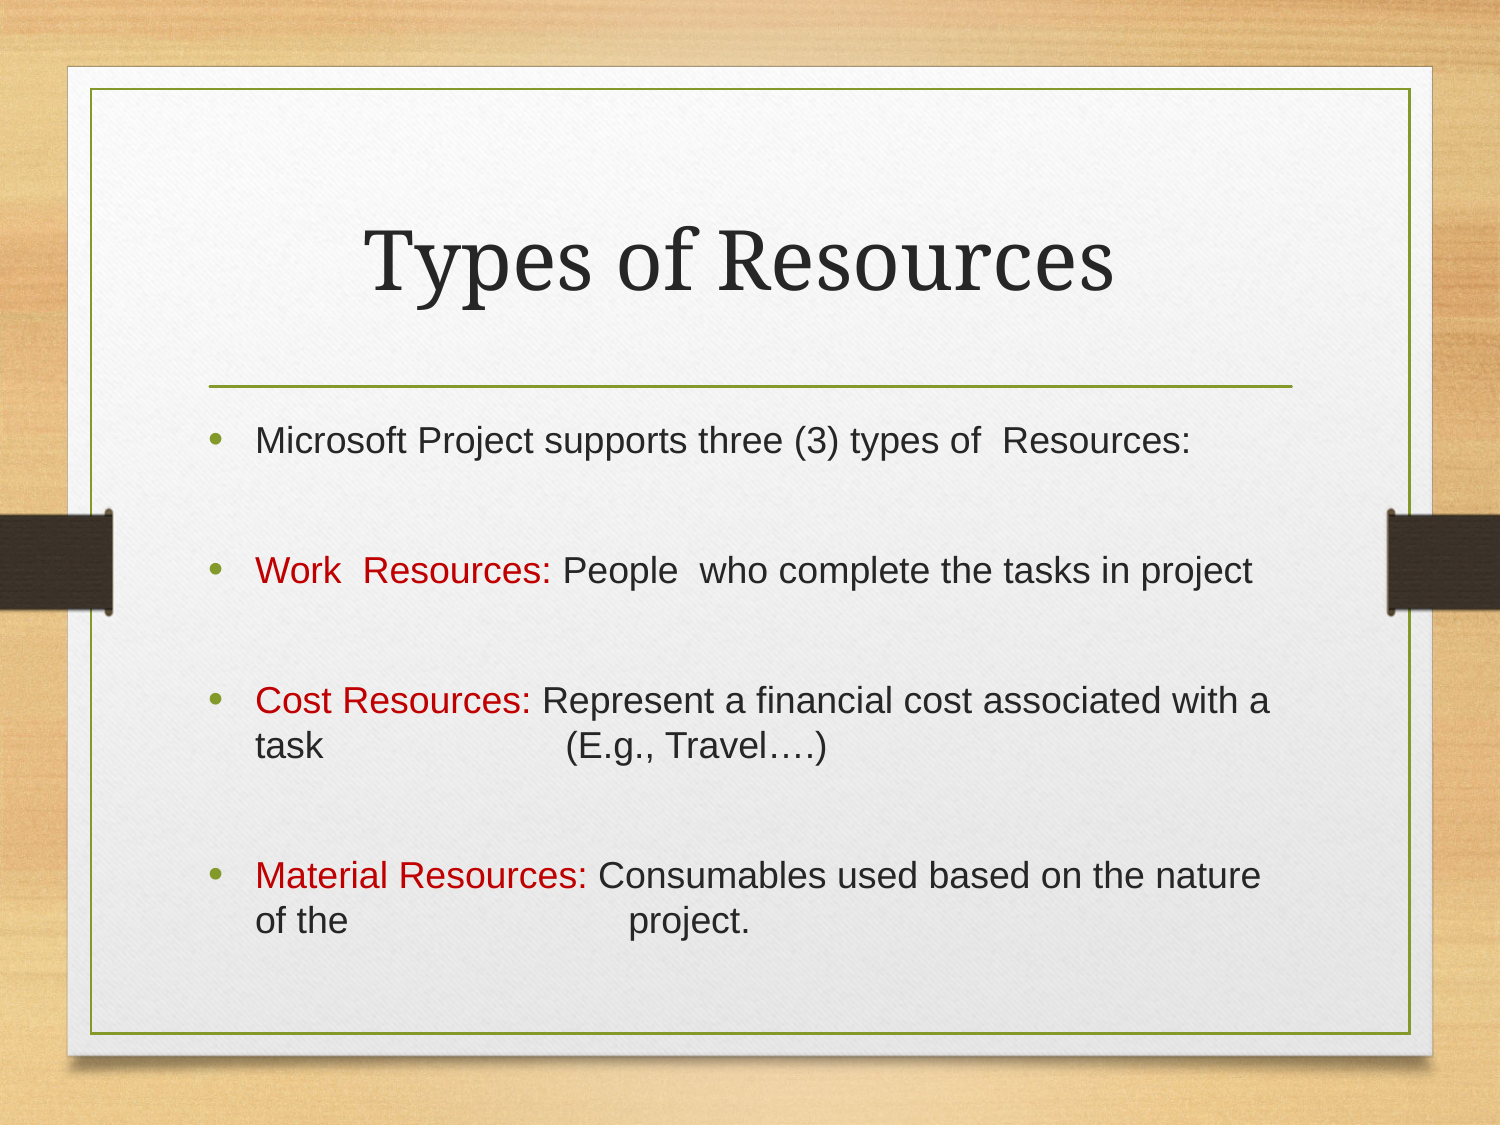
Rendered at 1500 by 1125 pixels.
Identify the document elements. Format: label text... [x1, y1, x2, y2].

picture [0, 0, 1500, 1125]
title Types of Resources [193, 150, 1309, 365]
list Microsoft Project supports three (3) types of Resources: Work Resources: People who complete the tasks in project Cost Resources: Represent a financial cost associated with a task (E.g., Travel….) Material Resources: Consumables used based on the nature of the project. [193, 408, 1309, 974]
